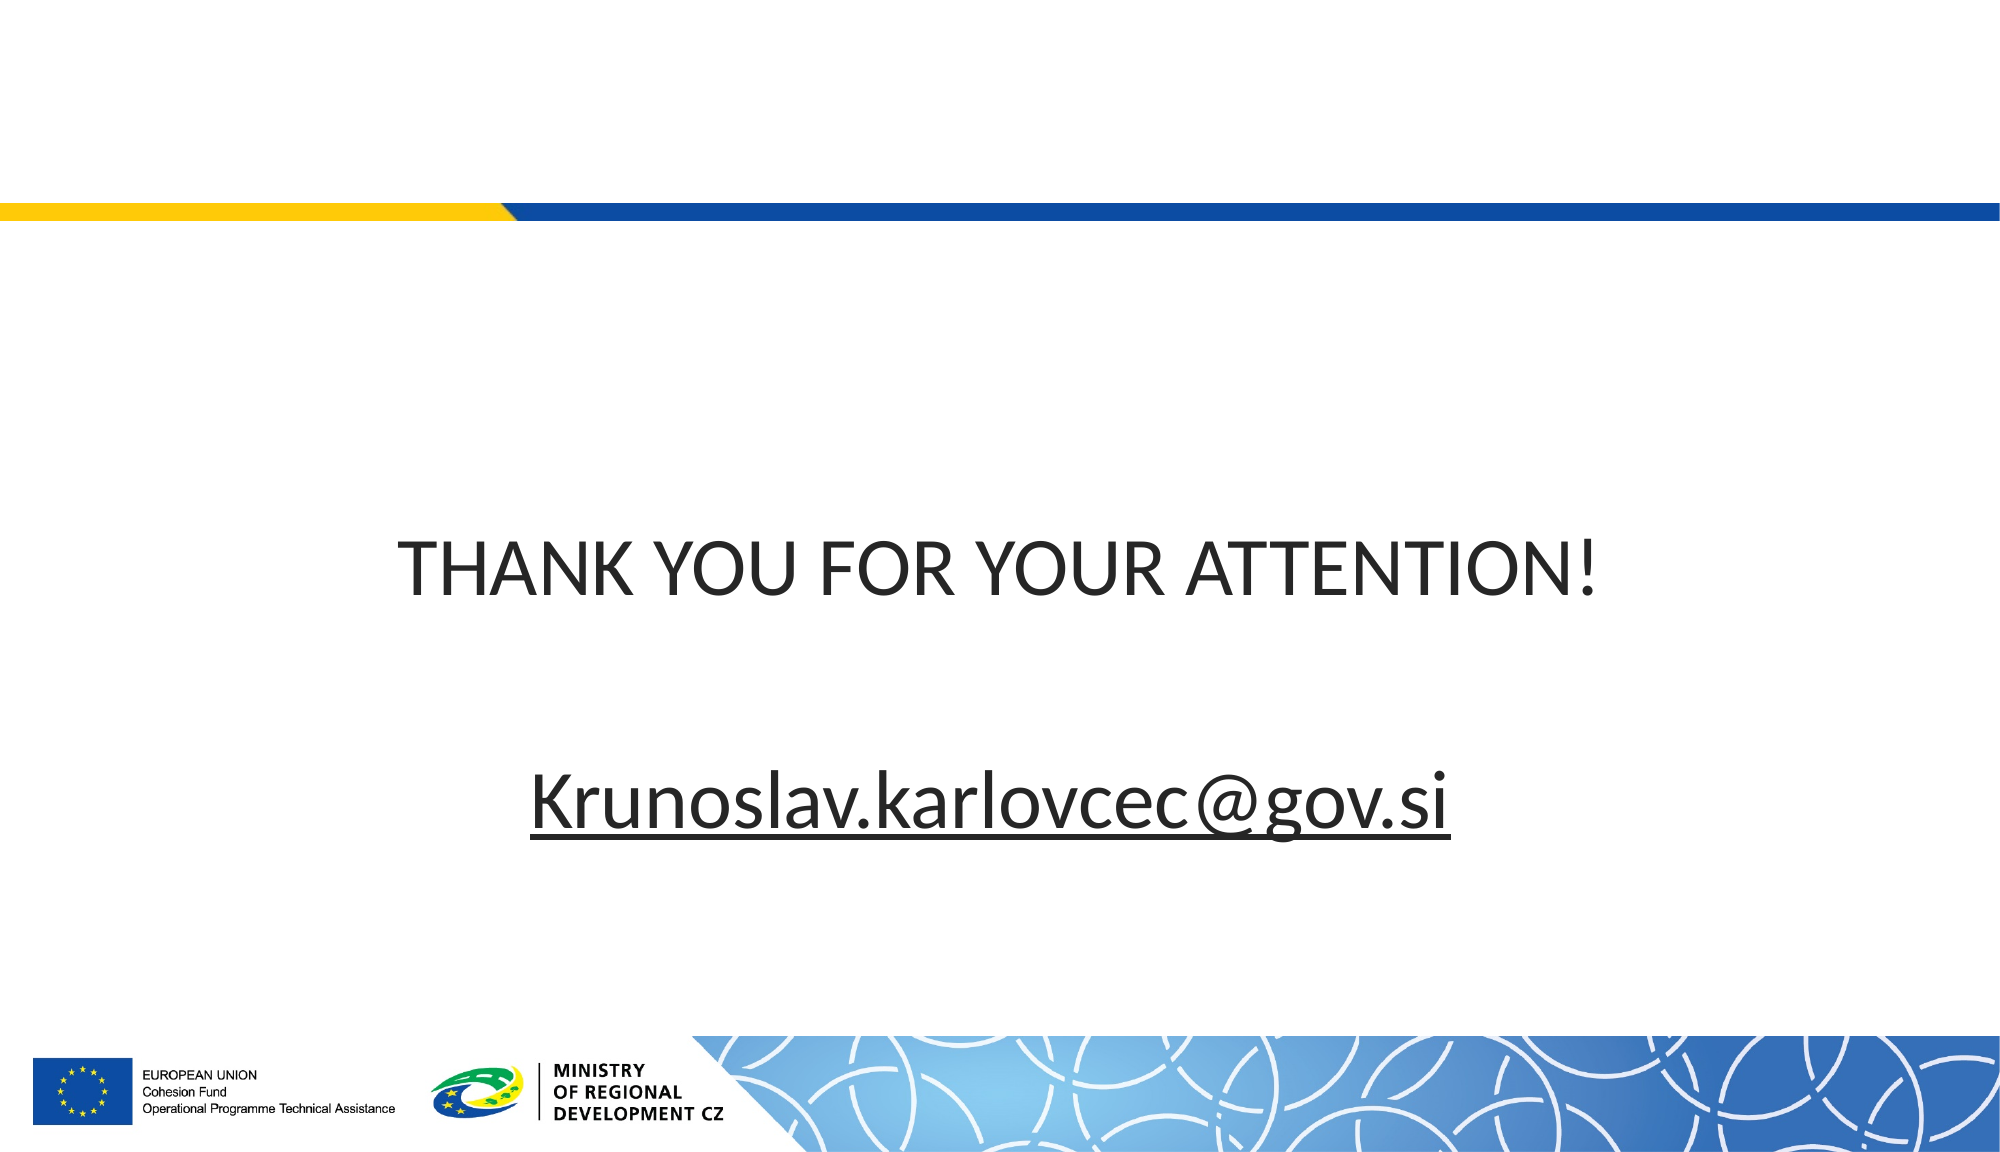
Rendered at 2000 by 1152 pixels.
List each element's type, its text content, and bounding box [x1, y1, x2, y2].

picture [0, 203, 2000, 221]
list THANK YOU FOR YOUR ATTENTION! Krunoslav.karlovcec@gov.si [99, 268, 1900, 1029]
picture [0, 1036, 2000, 1152]
